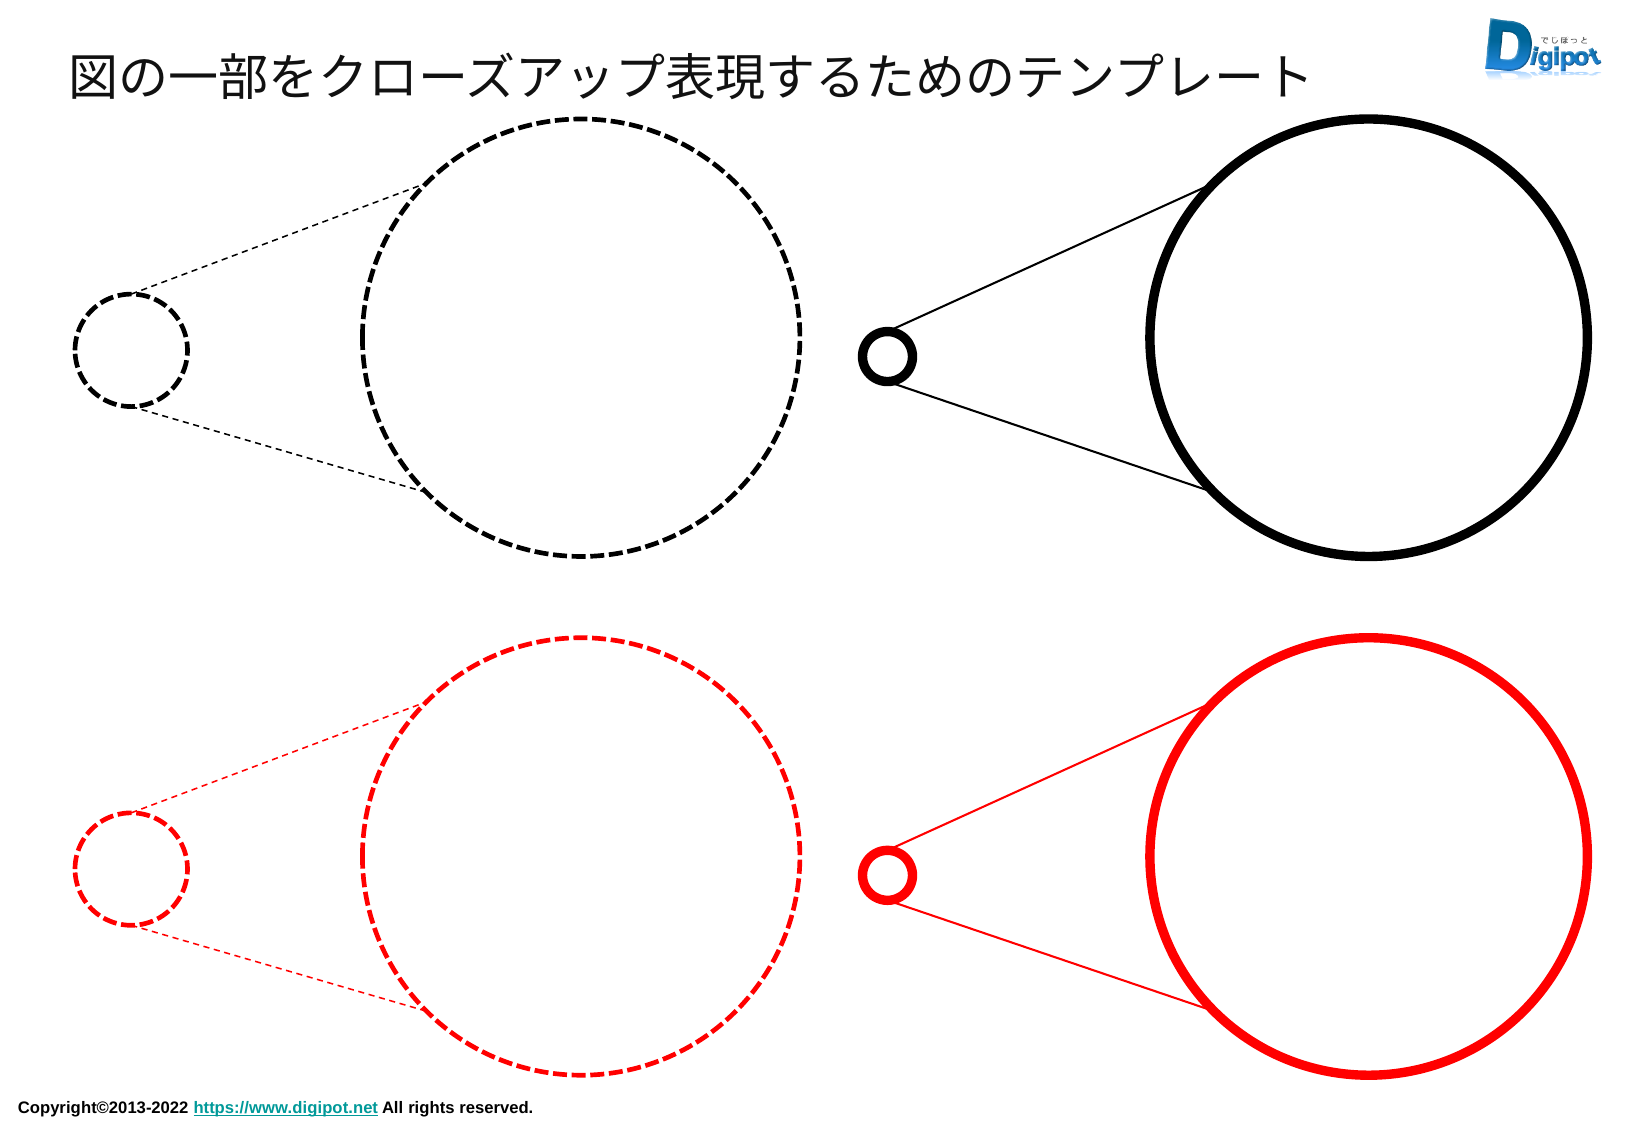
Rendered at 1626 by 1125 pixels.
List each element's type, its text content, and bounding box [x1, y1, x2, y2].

text_box 図の一部をクローズアップ表現するためのテンプレート [53, 38, 1330, 113]
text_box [131, 408, 427, 495]
text_box [362, 637, 800, 1076]
text_box [1149, 637, 1588, 1076]
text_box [887, 381, 1214, 493]
text_box [75, 294, 188, 407]
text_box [887, 701, 1214, 851]
text_box [362, 118, 800, 557]
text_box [131, 180, 427, 292]
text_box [887, 900, 1214, 1012]
text_box [1149, 118, 1588, 557]
text_box [862, 850, 913, 901]
picture [1485, 18, 1602, 82]
text_box [75, 812, 188, 926]
text_box [862, 331, 913, 382]
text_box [131, 699, 427, 811]
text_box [131, 927, 427, 1014]
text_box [887, 183, 1214, 332]
